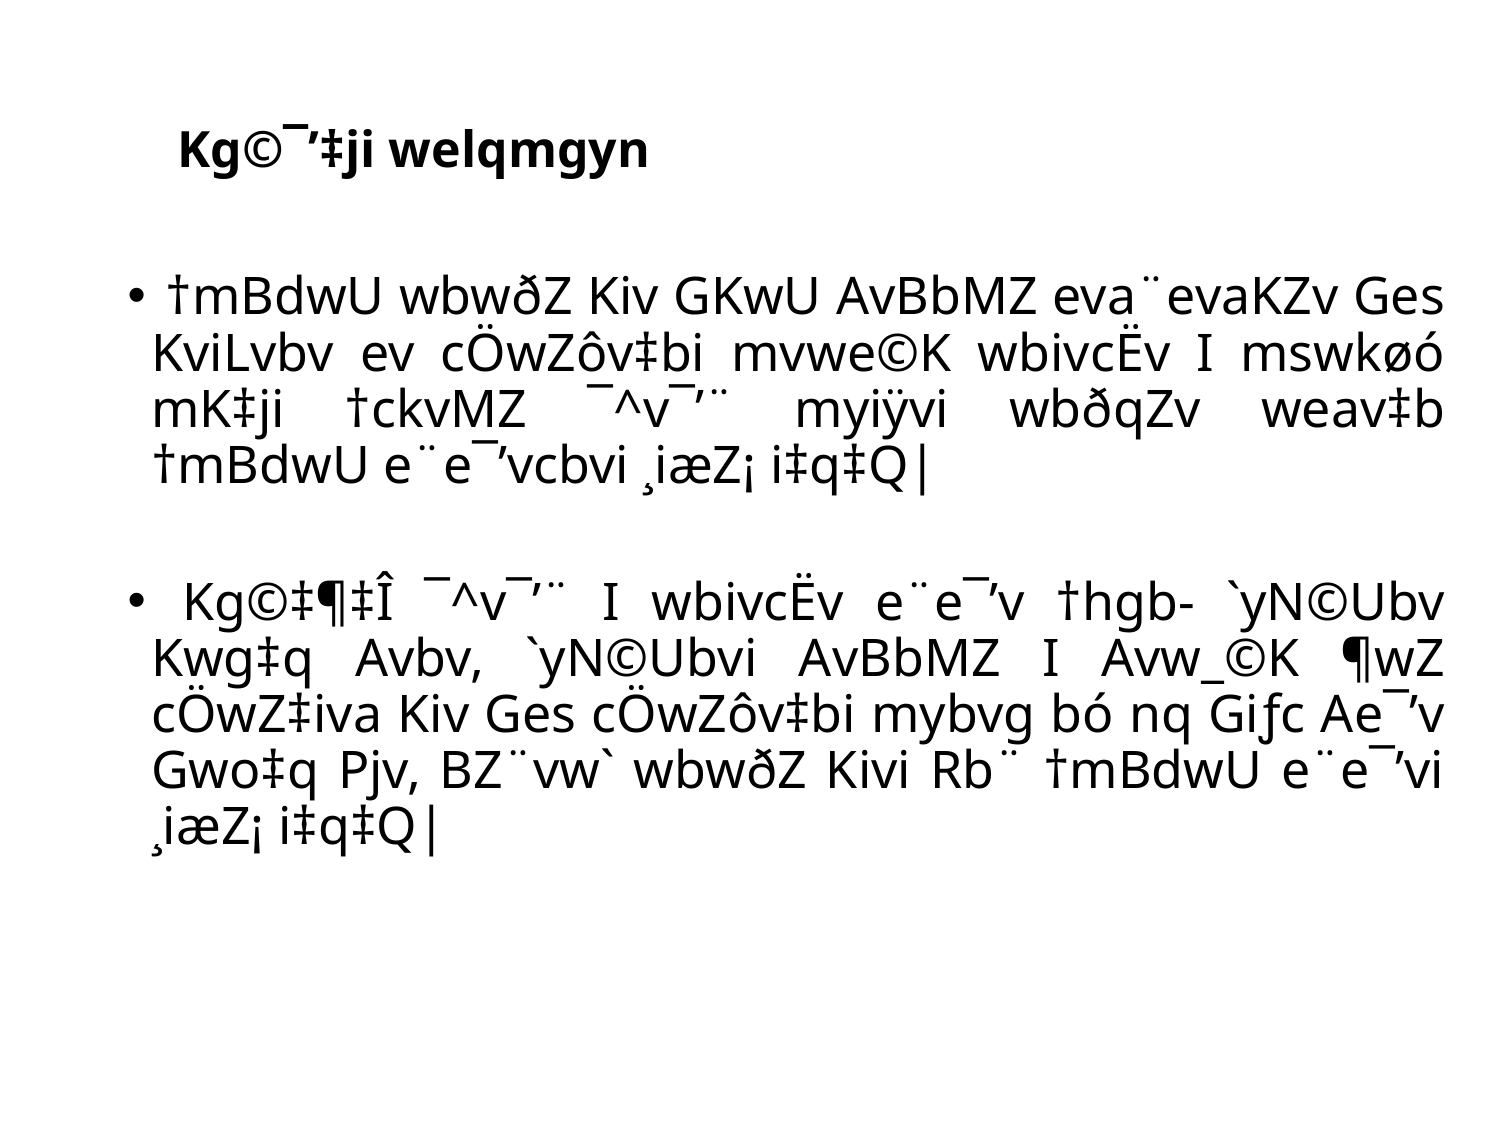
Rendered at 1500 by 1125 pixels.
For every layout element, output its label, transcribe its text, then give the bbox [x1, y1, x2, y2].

list †mBdwU wbwðZ Kiv GKwU AvBbMZ eva¨evaKZv Ges KviLvbv ev cÖwZôv‡bi mvwe©K wbivcËv I mswkøó mK‡ji †ckvMZ ¯^v¯’¨ myiÿvi wbðqZv weav‡b †mBdwU e¨e¯’vcbvi ¸iæZ¡ i‡q‡Q| Kg©‡¶‡Î ¯^v¯’¨ I wbivcËv e¨e¯’v †hgb- `yN©Ubv Kwg‡q Avbv, `yN©Ubvi AvBbMZ I Avw_©K ¶wZ cÖwZ‡iva Kiv Ges cÖwZôv‡bi mybvg bó nq Giƒc Ae¯’v Gwo‡q Pjv, BZ¨vw` wbwðZ Kivi Rb¨ †mBdwU e¨e¯’vi ¸iæZ¡ i‡q‡Q| [112, 262, 1463, 1006]
title Kg©¯’‡ji welqmgyn [162, 99, 688, 203]
